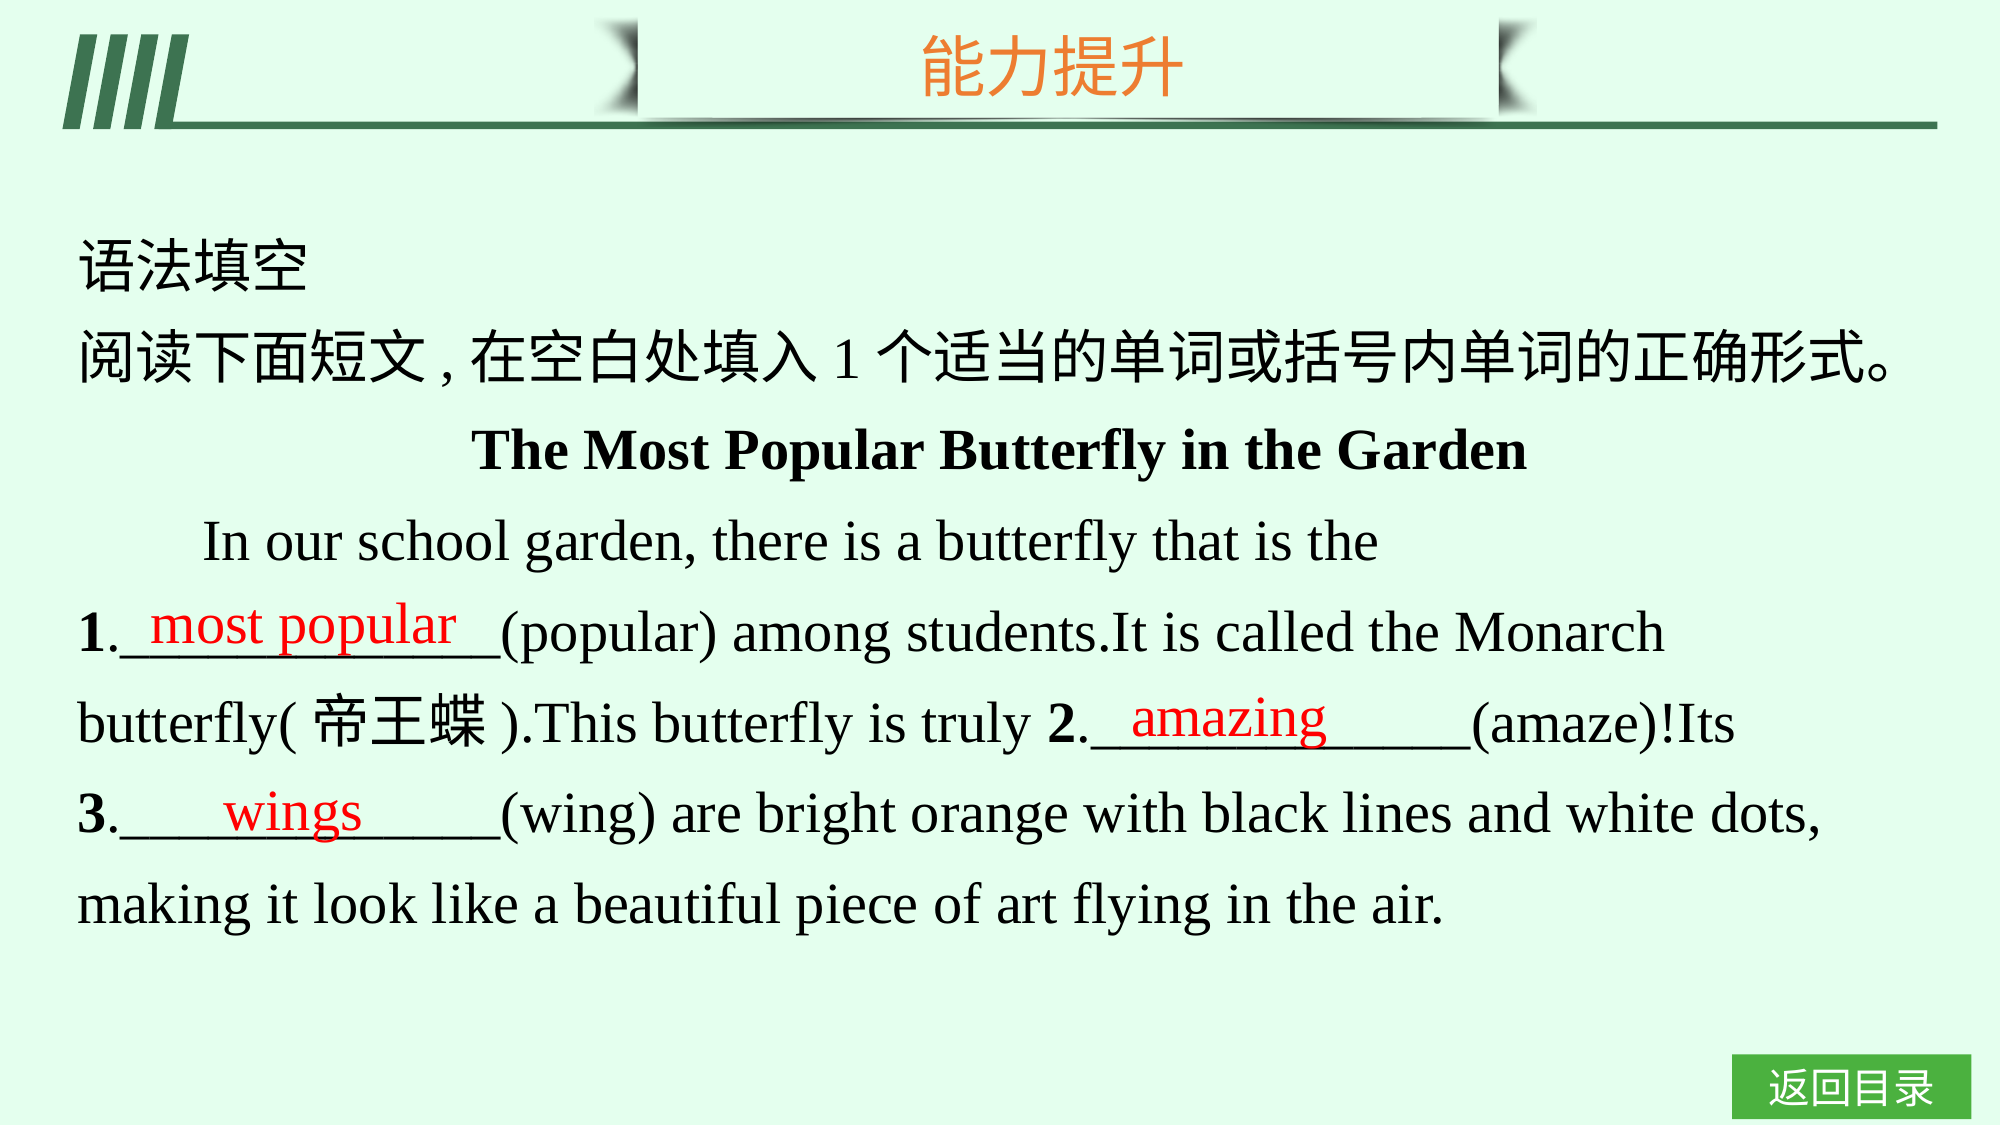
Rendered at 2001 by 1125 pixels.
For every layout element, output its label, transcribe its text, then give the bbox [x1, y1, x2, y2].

text_box amazing [1116, 656, 1344, 756]
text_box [62, 34, 1938, 130]
text_box wings [208, 750, 379, 850]
text_box 语法填空 阅读下面短文,在空白处填入1个适当的单词或括号内单词的正确形式。 The Most Popular Butterfly in the Garden In our school garden, there is a butterfly that is the 1._____________(popular) among students.It is called the Monarch butterfly(帝王蝶).This butterfly is truly 2._____________(amaze)!Its 3._____________(wing) are bright orange with black lines and white dots, making it look like a beautiful piece of art flying in the air. [62, 200, 1938, 943]
text_box most popular [136, 563, 545, 663]
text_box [594, 16, 1537, 127]
